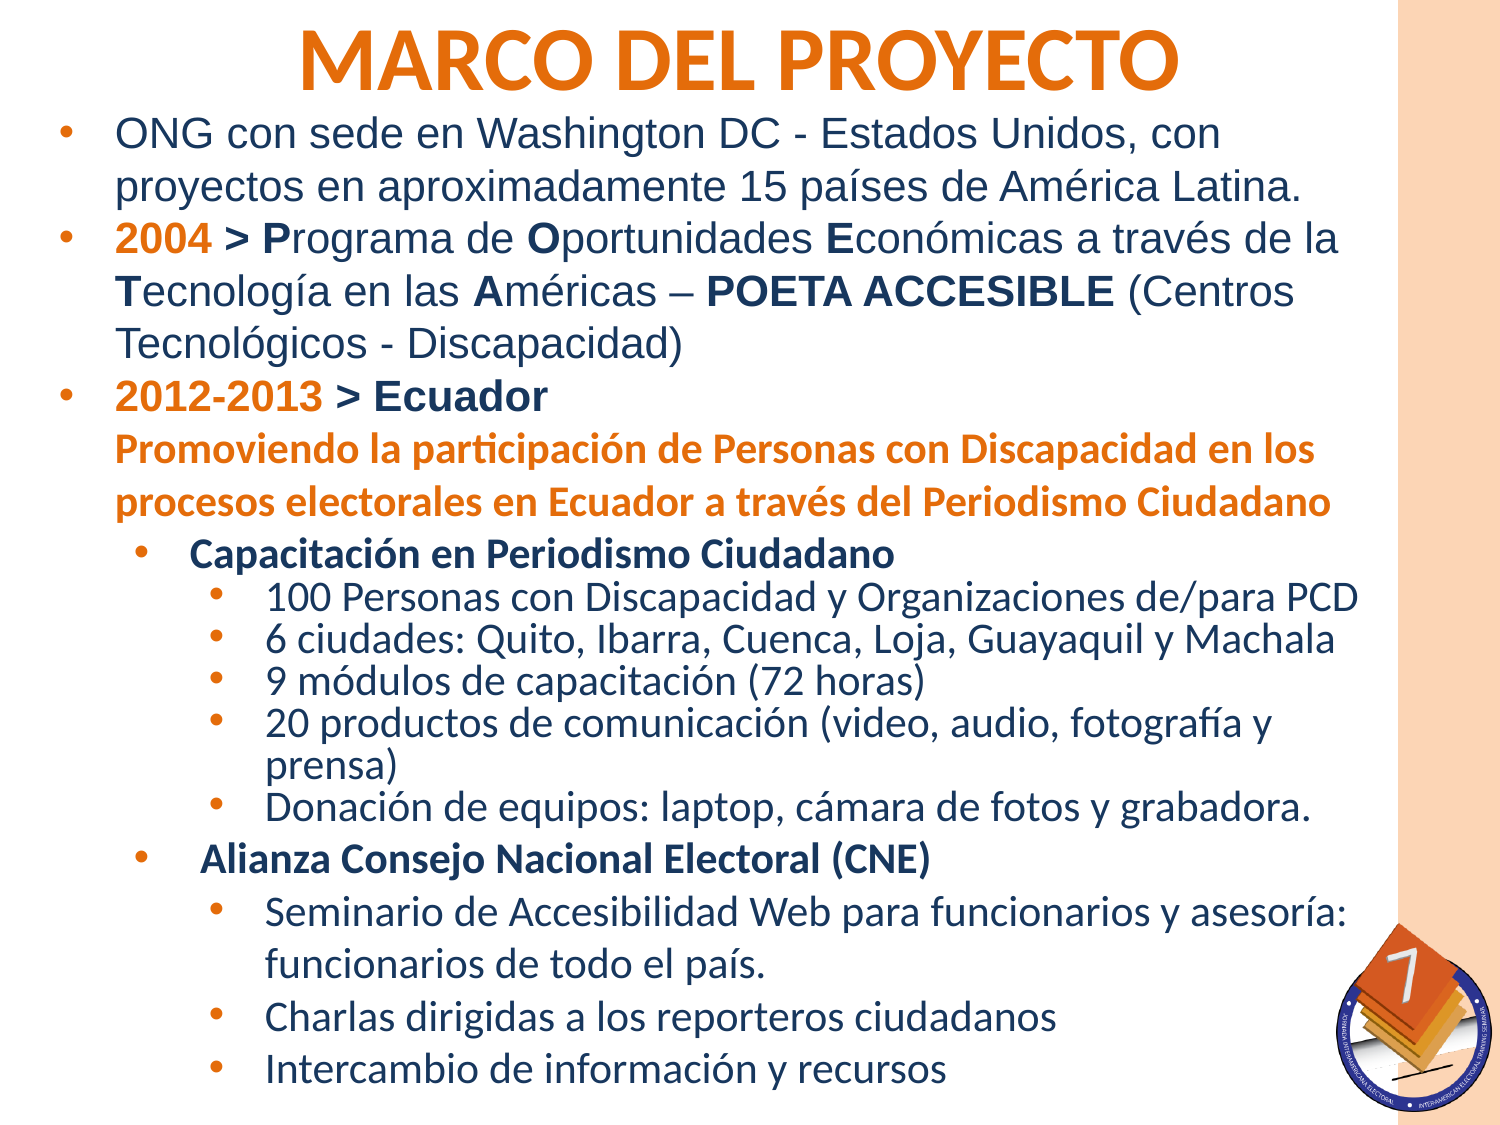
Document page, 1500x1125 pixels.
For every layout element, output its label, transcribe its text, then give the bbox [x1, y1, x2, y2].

picture [1335, 923, 1495, 1112]
text_box [1398, 0, 1500, 1125]
text_box MARCO DEL PROYECTO [74, 0, 1398, 148]
text_box ONG con sede en Washington DC - Estados Unidos, con proyectos en aproximadamente 15 países de América Latina. 2004 > Programa de Oportunidades Económicas a través de la Tecnología en las Américas – POETA ACCESIBLE (Centros Tecnológicos - Discapacidad) 2012-2013 > Ecuador Promoviendo la participación de Personas con Discapacidad en los procesos electorales en Ecuador a través del Periodismo Ciudadano Capacitación en Periodismo Ciudadano 100 Personas con Discapacidad y Organizaciones de/para PCD 6 ciudades: Quito, Ibarra, Cuenca, Loja, Guayaquil y Machala 9 módulos de capacitación (72 horas) 20 productos de comunicación (video, audio, fotografía y prensa) Donación de equipos: laptop, cámara de fotos y grabadora. Alianza Consejo Nacional Electoral (CNE) Seminario de Accesibilidad Web para funcionarios y asesoría: funcionarios de todo el país. Charlas dirigidas a los reporteros ciudadanos Intercambio de información y recursos [44, 97, 1393, 1112]
